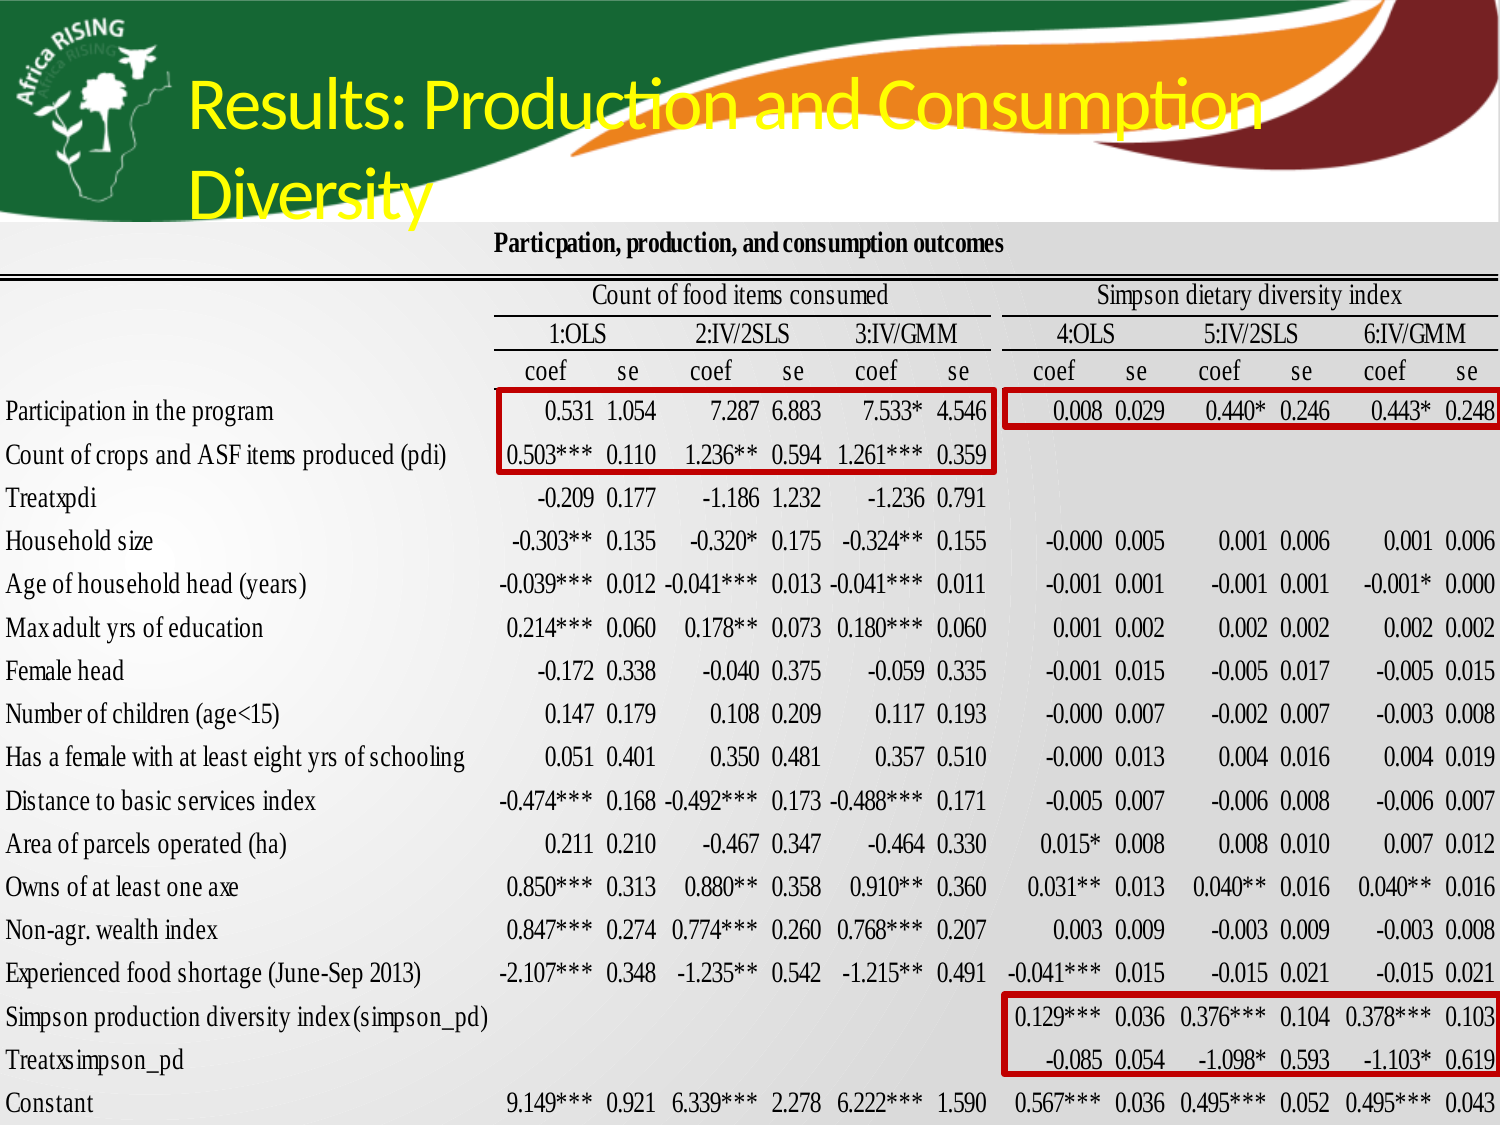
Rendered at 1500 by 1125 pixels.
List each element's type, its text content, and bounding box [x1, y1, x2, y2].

picture [0, 0, 1499, 221]
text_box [0, 221, 1500, 1125]
text_box Results: Production and Consumption Diversity [172, 47, 1474, 153]
